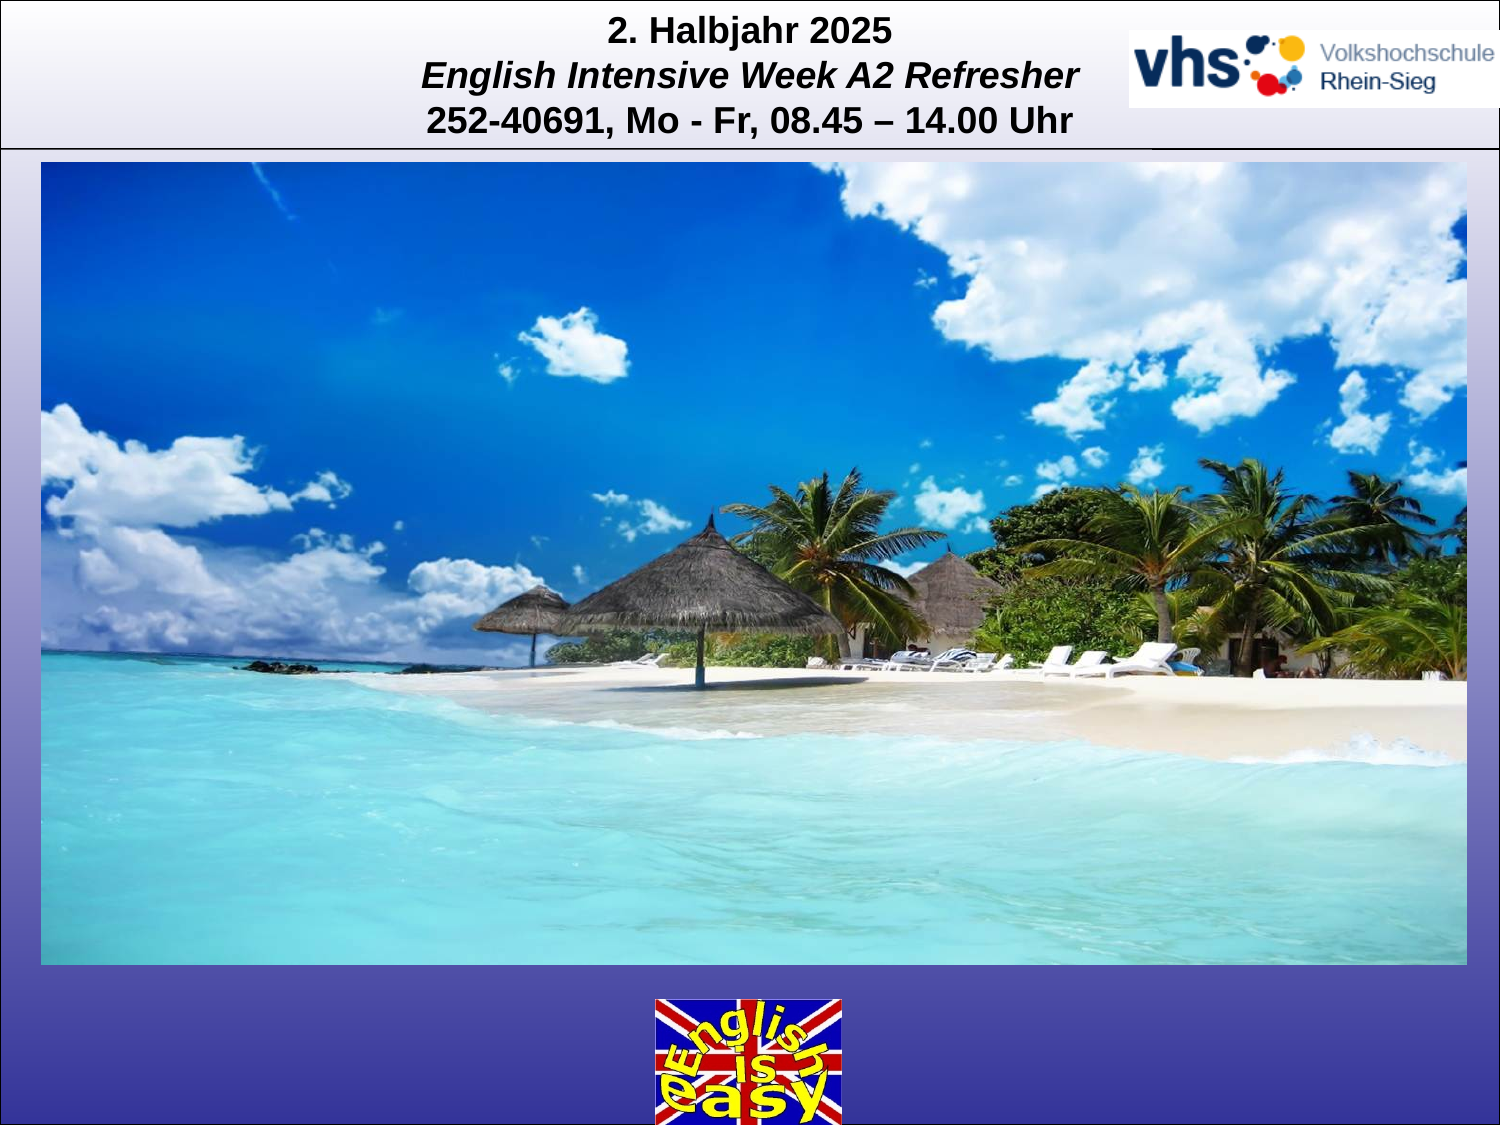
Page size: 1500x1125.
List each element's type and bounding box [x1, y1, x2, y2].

picture [655, 999, 842, 1125]
picture [40, 162, 1467, 965]
picture [1129, 30, 1500, 108]
